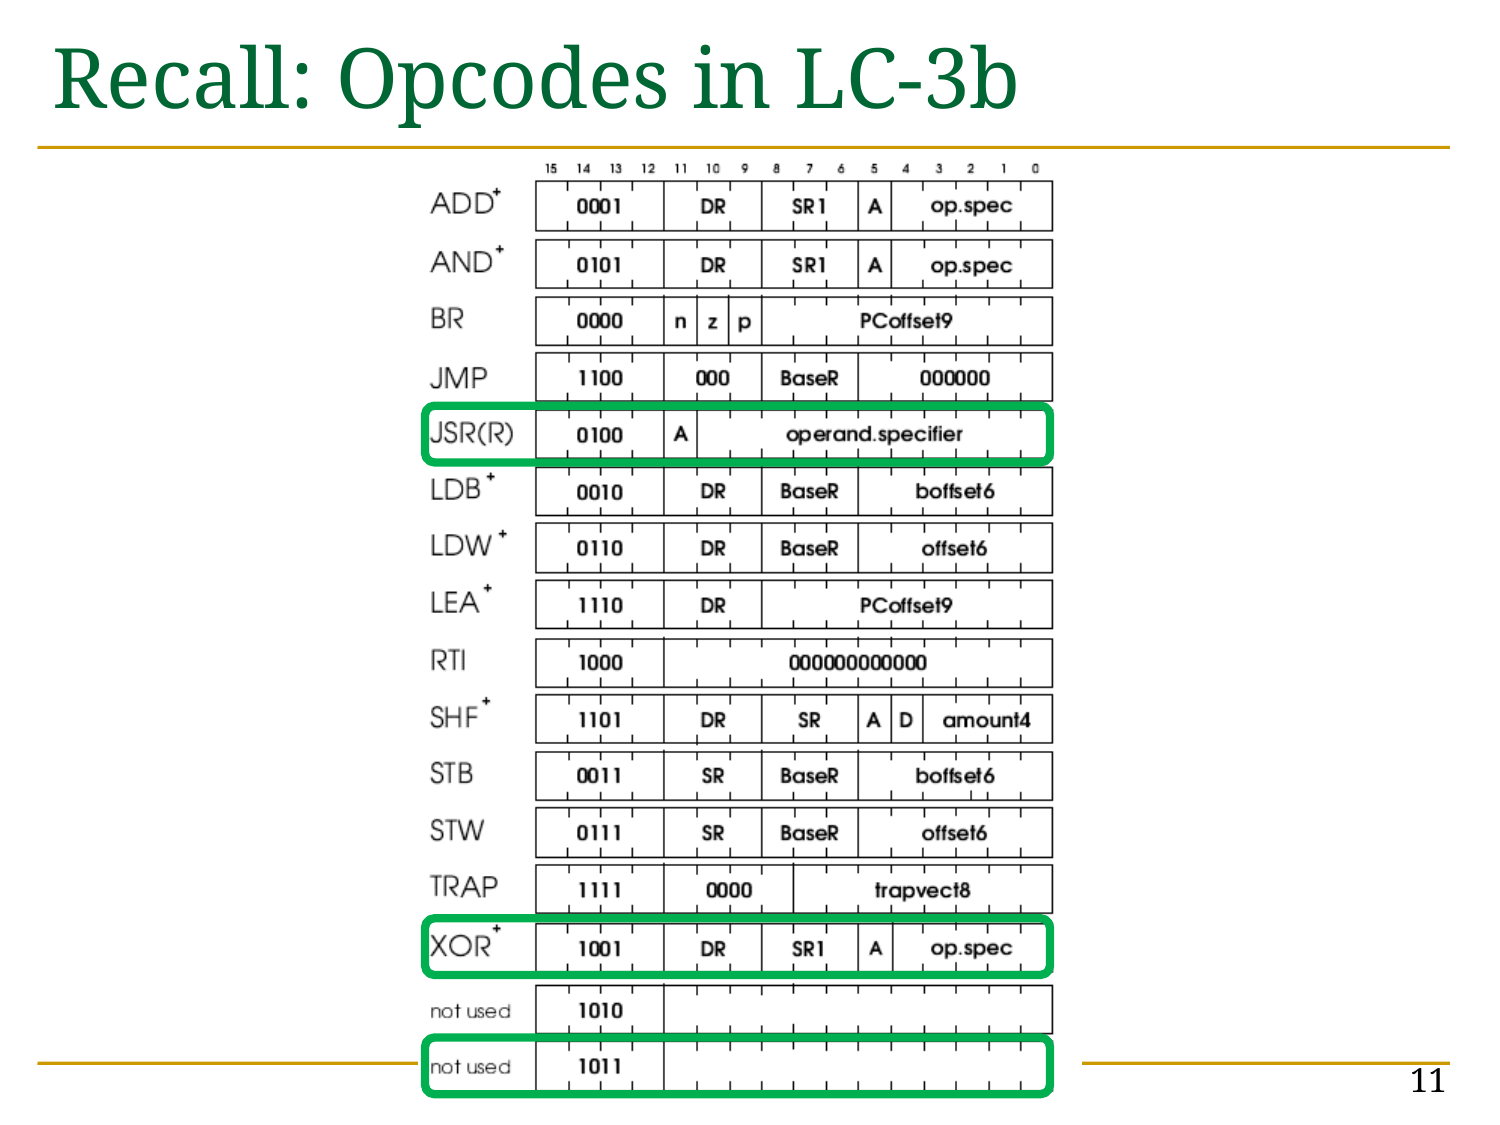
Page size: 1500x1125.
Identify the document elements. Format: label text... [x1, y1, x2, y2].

picture [417, 149, 1082, 1114]
title Recall: Opcodes in LC-3b [37, 0, 1450, 150]
slide_number 11 [1111, 1036, 1462, 1112]
